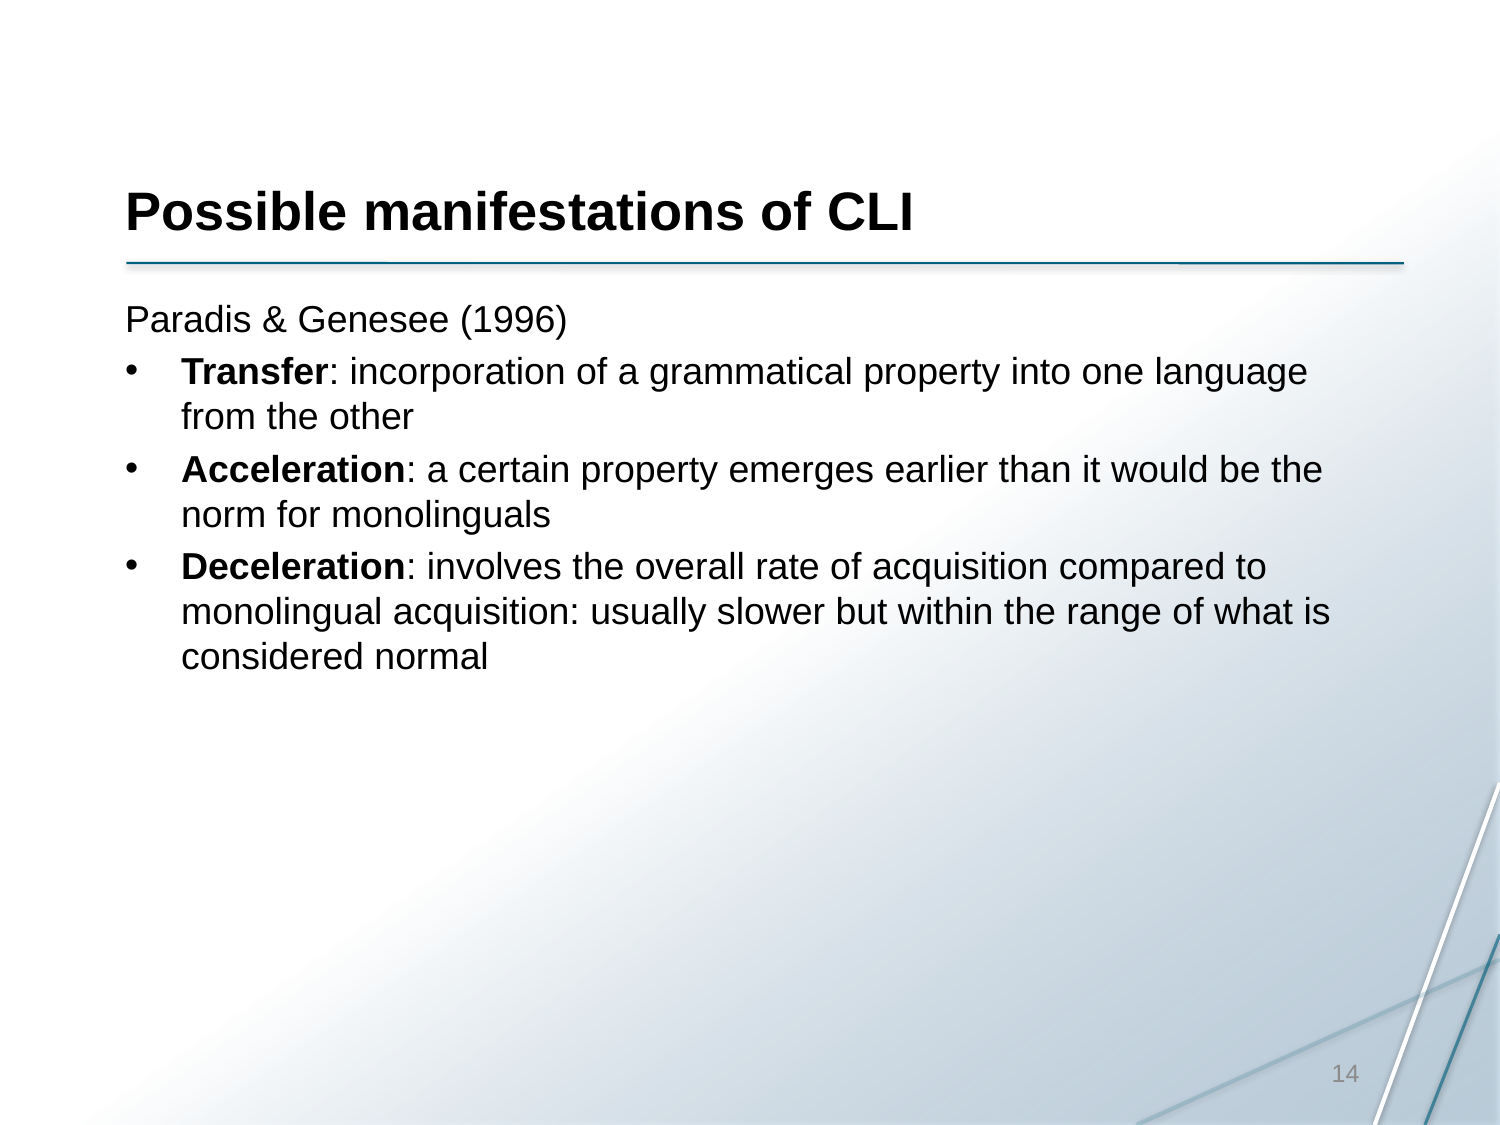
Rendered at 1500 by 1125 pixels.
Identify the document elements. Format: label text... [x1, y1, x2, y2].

slide_number 14 [1074, 1042, 1375, 1103]
title Possible manifestations of CLI [109, 49, 1403, 249]
list Paradis & Genesee (1996) Transfer: incorporation of a grammatical property into one language from the other Acceleration: a certain property emerges earlier than it would be the norm for monolinguals Deceleration: involves the overall rate of acquisition compared to monolingual acquisition: usually slower but within the range of what is considered normal [109, 287, 1404, 1005]
